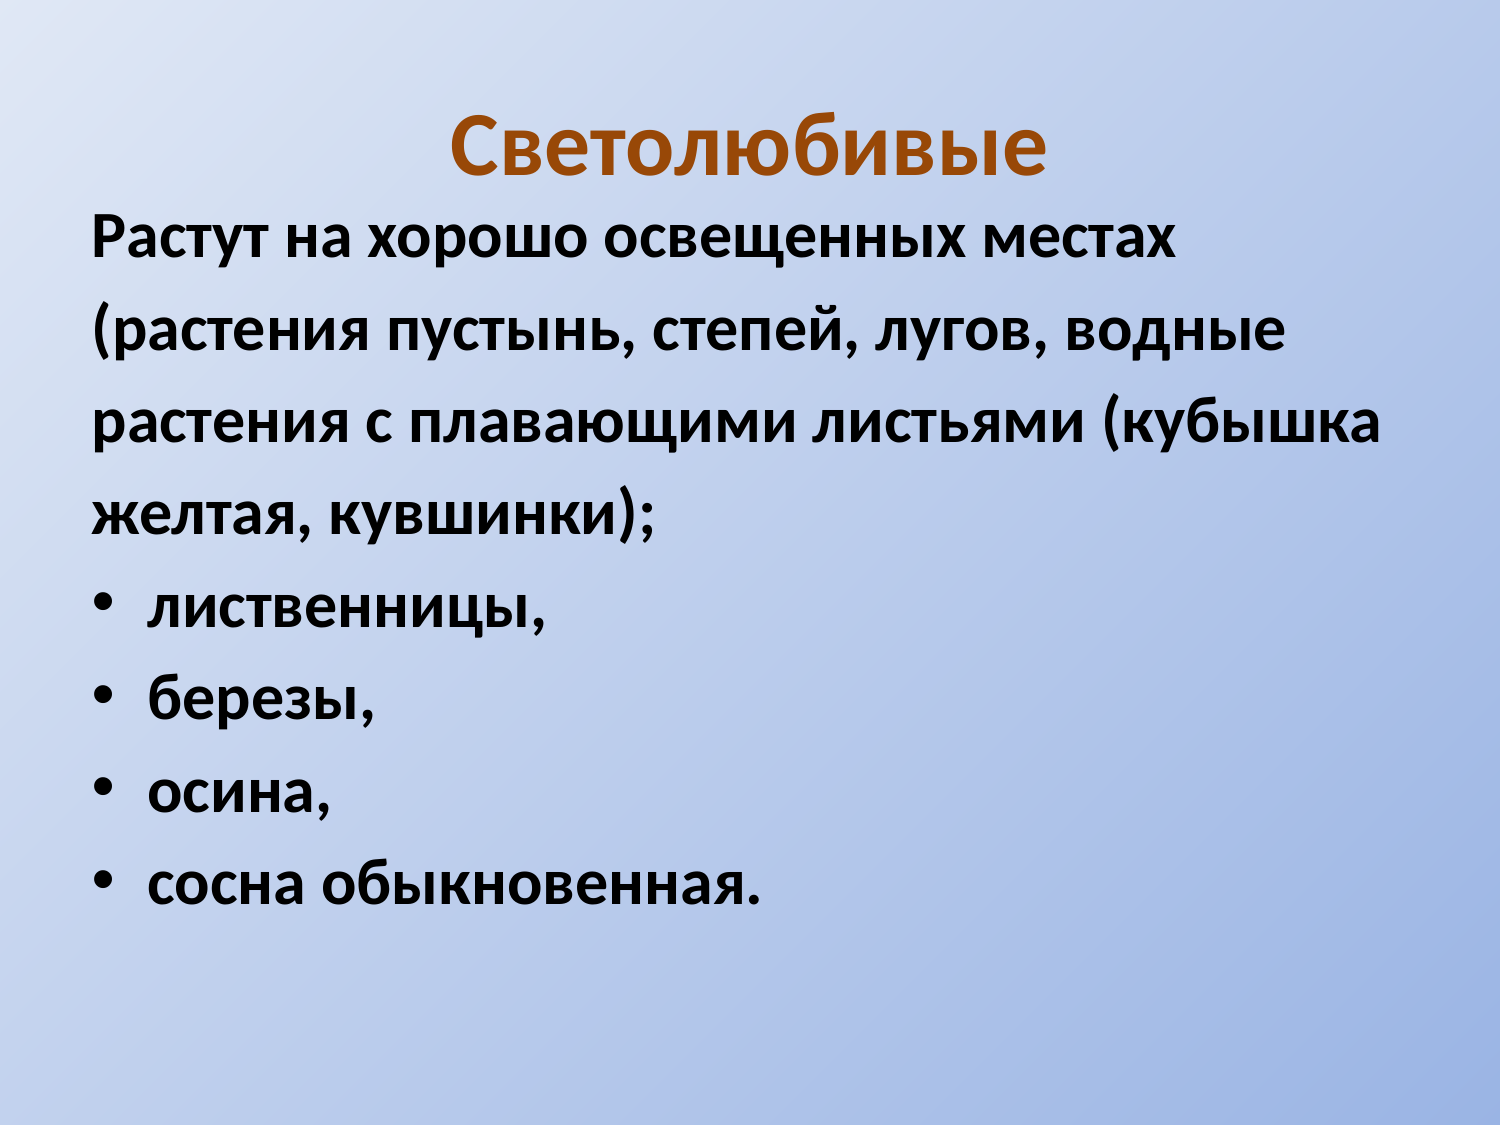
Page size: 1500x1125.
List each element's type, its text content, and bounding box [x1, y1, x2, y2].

title Светолюбивые [75, 45, 1425, 233]
list Растут на хорошо освещенных местах (растения пустынь, степей, лугов, водные растения с плавающими листьями (кубышка желтая, кувшинки); лиственницы, березы, осина, сосна обыкновенная. [76, 184, 1427, 927]
